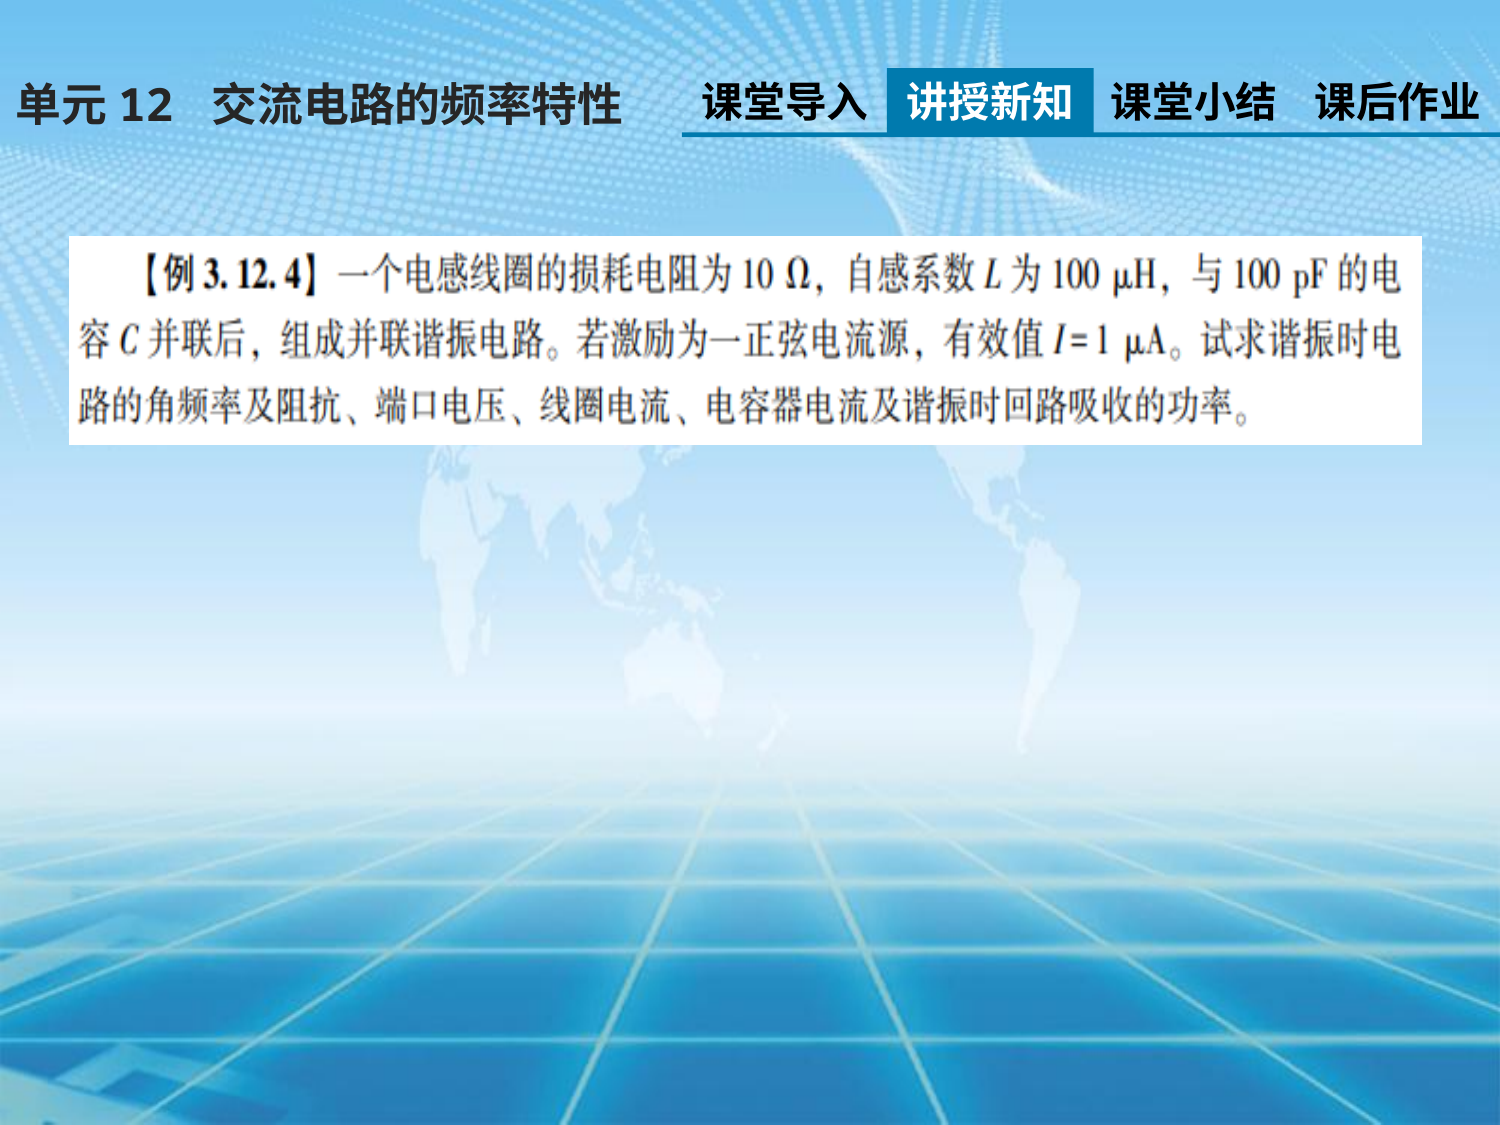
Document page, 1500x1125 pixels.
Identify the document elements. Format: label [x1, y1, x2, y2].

picture [0, 0, 1500, 1125]
text_box [1, 67, 1500, 139]
